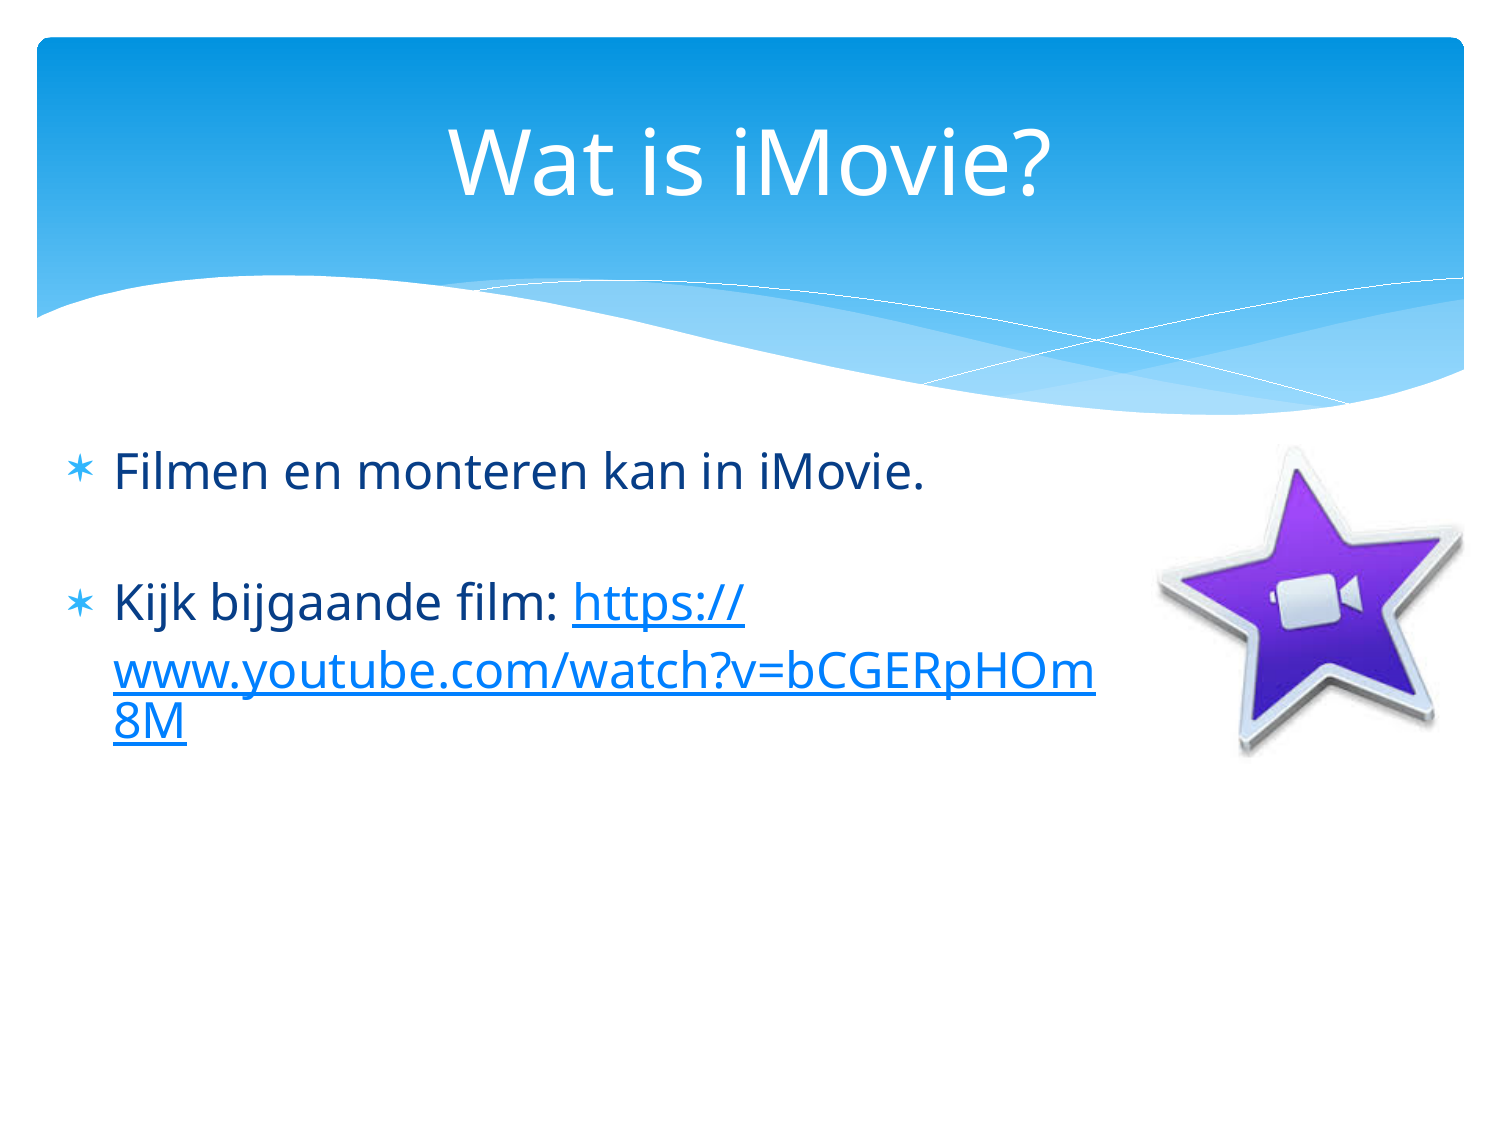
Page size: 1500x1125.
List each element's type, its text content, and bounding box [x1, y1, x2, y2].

picture [1151, 444, 1471, 764]
list Filmen en monteren kan in iMovie. Kijk bijgaande film: https://www.youtube.com/watch?v=bCGERpHOm8M [53, 432, 1128, 1083]
title Wat is iMovie? [75, 55, 1425, 261]
